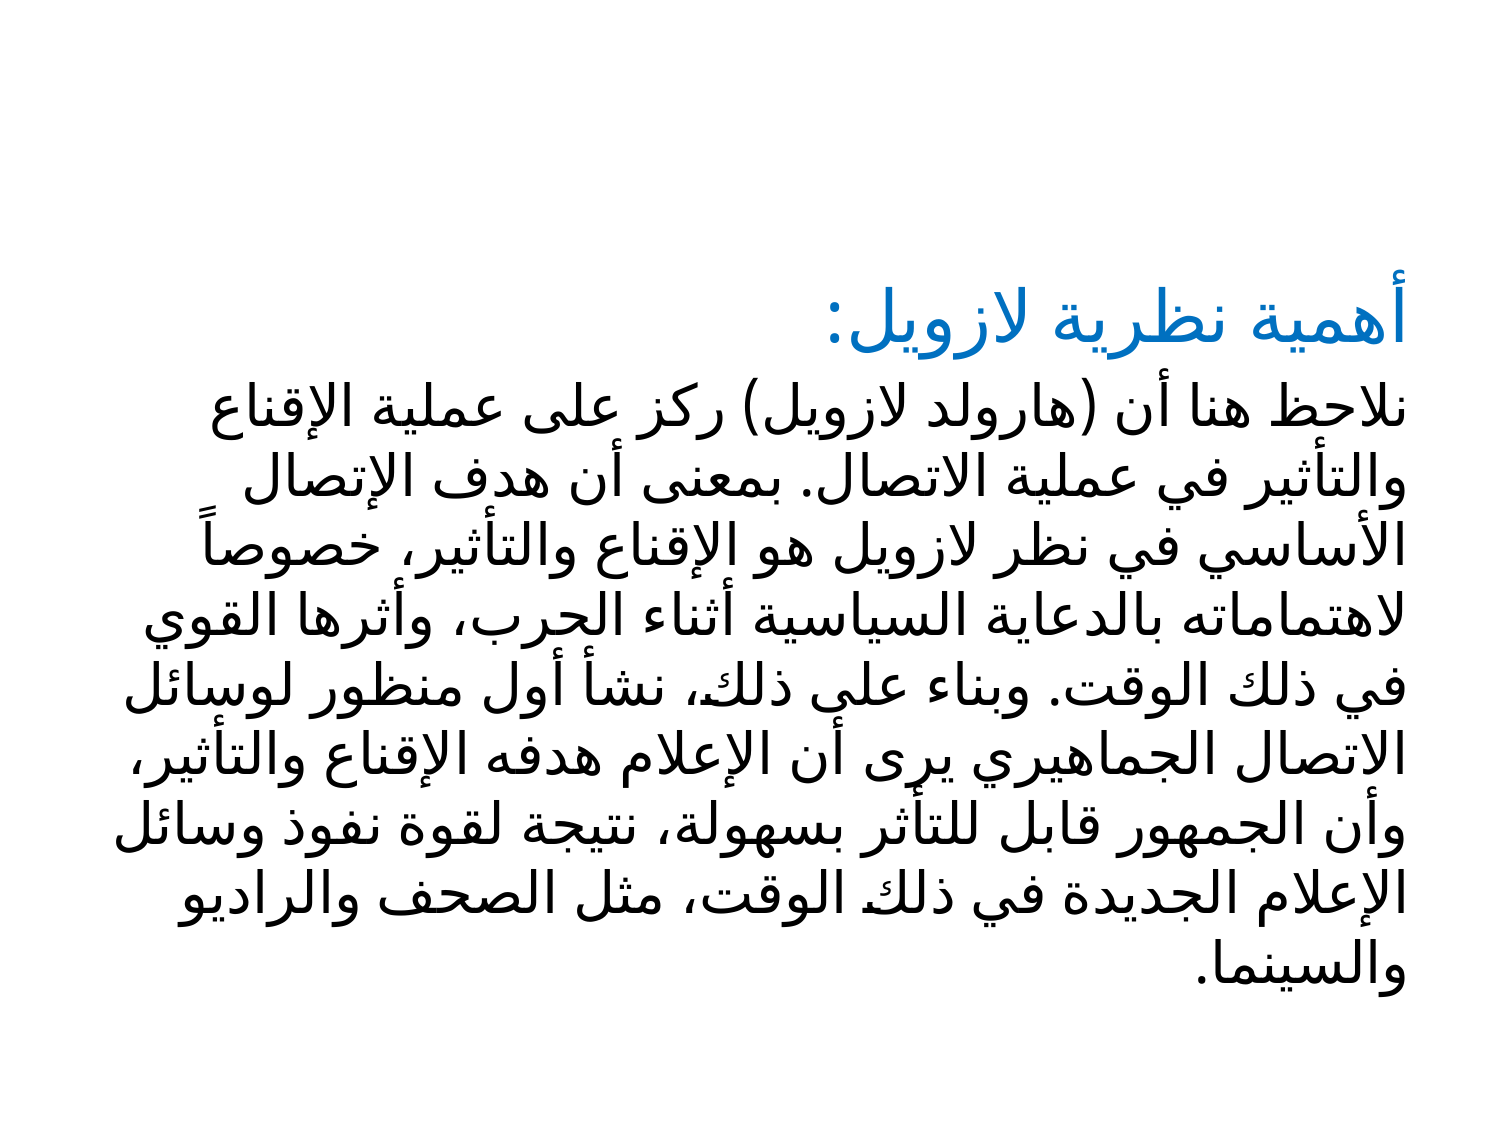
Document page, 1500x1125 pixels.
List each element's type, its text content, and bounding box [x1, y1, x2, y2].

list أهمية نظرية لازويل: نلاحظ هنا أن (هارولد لازويل) ركز على عملية الإقناع والتأثير في عملية الاتصال. بمعنى أن هدف الإتصال الأساسي في نظر لازويل هو الإقناع والتأثير، خصوصاً لاهتماماته بالدعاية السياسية أثناء الحرب، وأثرها القوي في ذلك الوقت. وبناء على ذلك، نشأ أول منظور لوسائل الاتصال الجماهيري يرى أن الإعلام هدفه الإقناع والتأثير، وأن الجمهور قابل للتأثر بسهولة، نتيجة لقوة نفوذ وسائل الإعلام الجديدة في ذلك الوقت، مثل الصحف والراديو والسينما. [75, 262, 1425, 1005]
